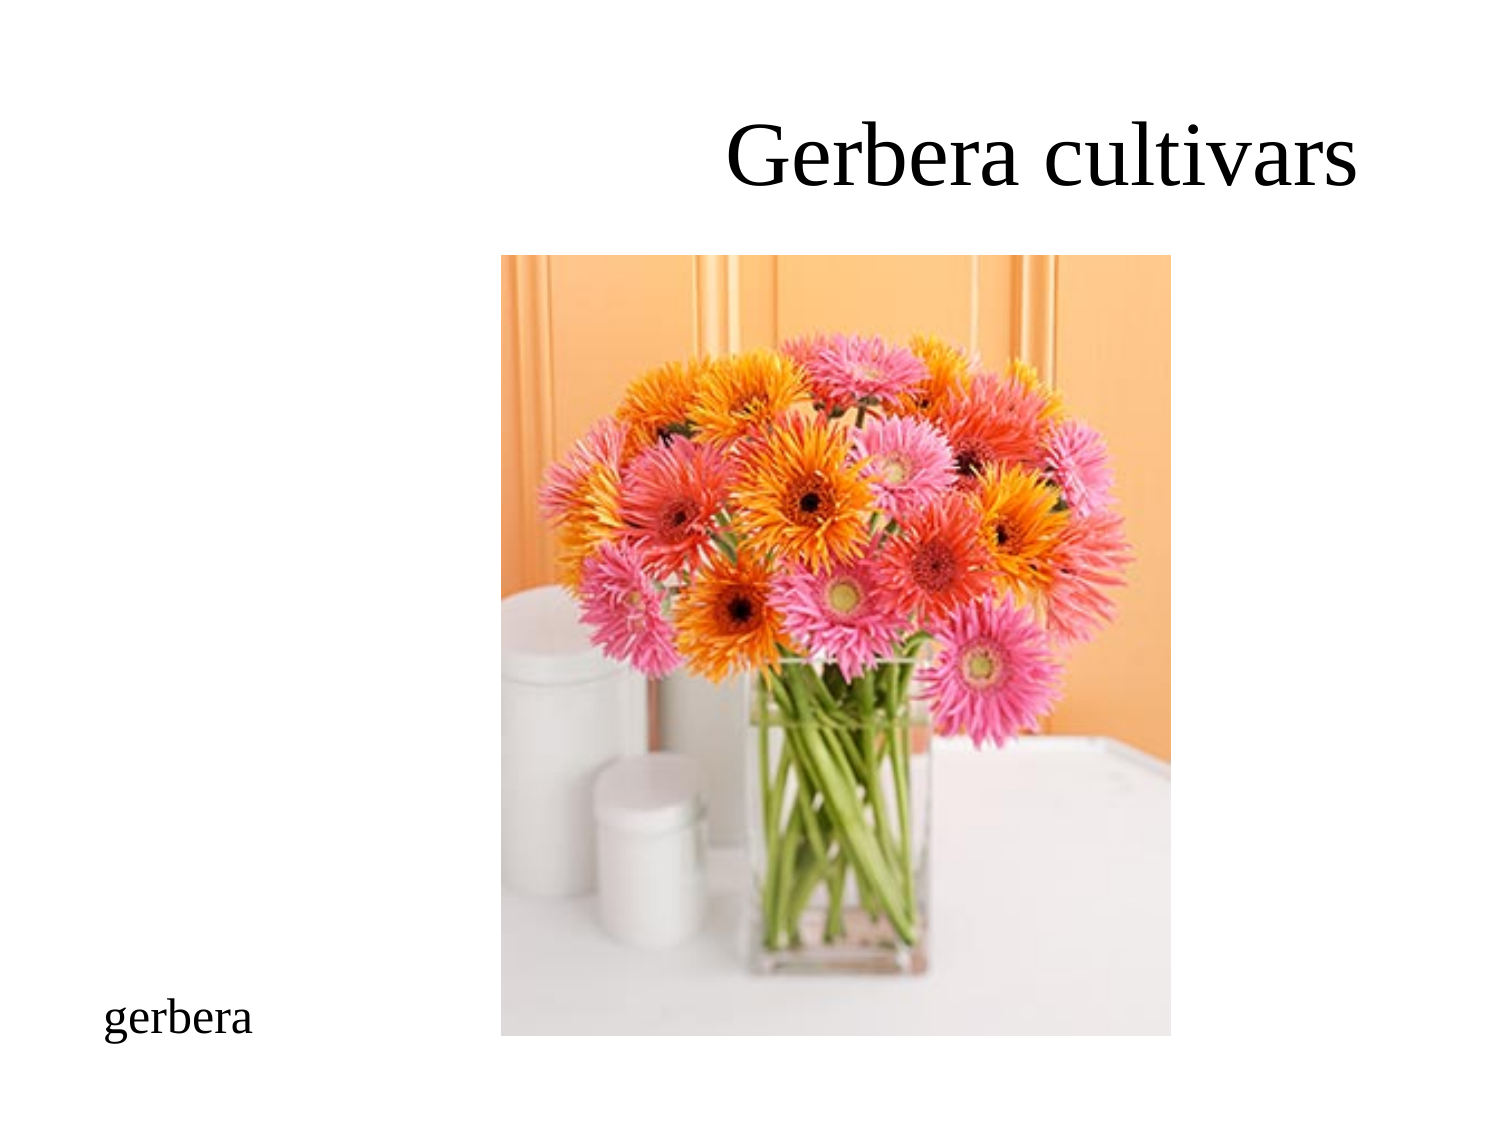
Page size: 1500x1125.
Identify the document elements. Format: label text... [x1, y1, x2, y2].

text_box gerbera [88, 976, 1151, 1051]
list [501, 255, 1171, 1036]
title Gerbera cultivars [100, 54, 1376, 243]
